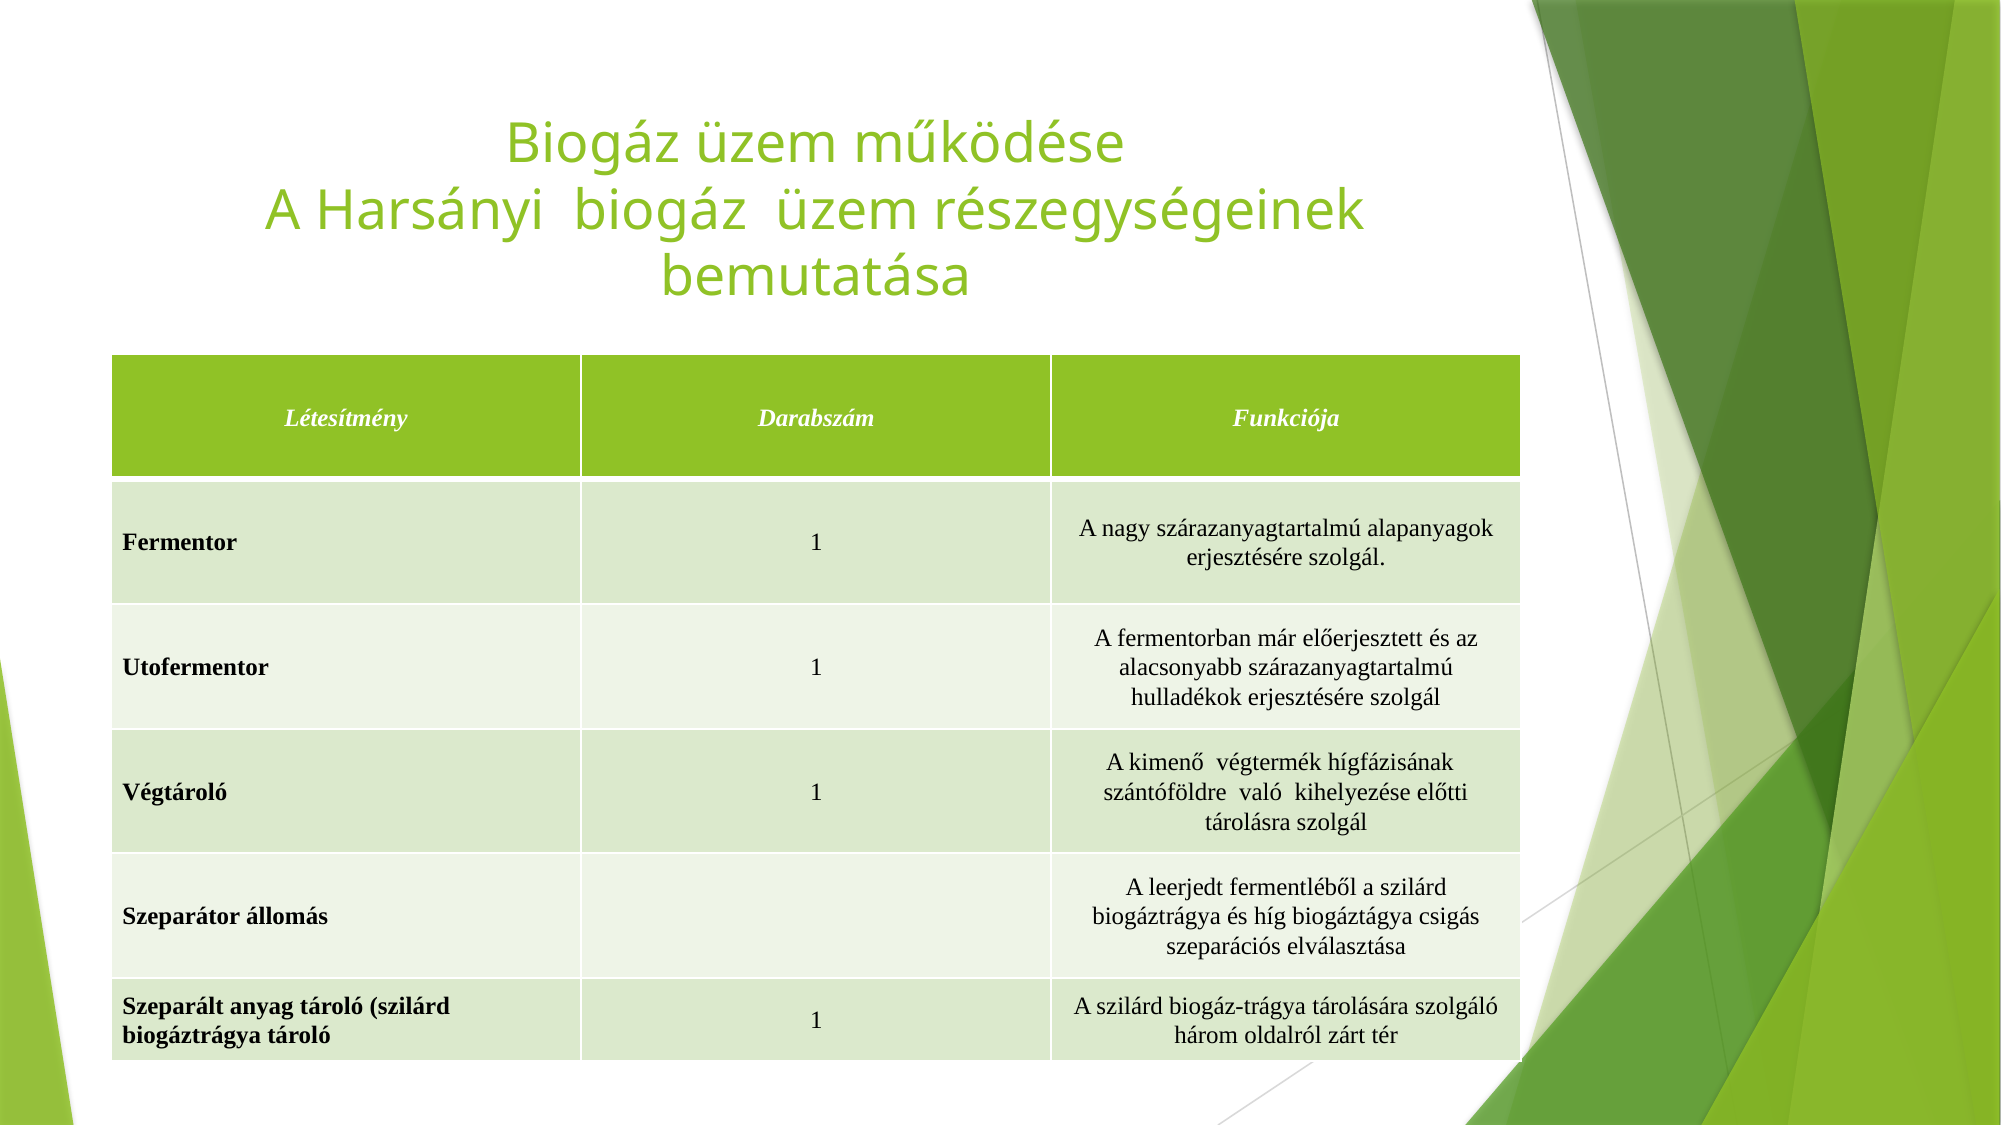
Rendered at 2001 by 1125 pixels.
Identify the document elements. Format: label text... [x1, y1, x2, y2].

table_cell [582, 854, 1050, 977]
table_cell Utofermentor [112, 605, 580, 728]
table_cell 1 [582, 730, 1050, 852]
table_cell Végtároló [112, 730, 580, 852]
table_cell 1 [582, 979, 1050, 1060]
table_cell A szilárd biogáz-trágya tárolására szolgáló három oldalról zárt tér [1052, 979, 1520, 1060]
table_cell 1 [582, 605, 1050, 728]
table_cell Szeparált anyag tároló (szilárd biogáztrágya tároló [112, 979, 580, 1060]
table_cell Fermentor [112, 482, 580, 603]
table_header Funkciója [1052, 355, 1520, 476]
table_header Darabszám [582, 355, 1050, 476]
title Biogáz üzem működése A Harsányi biogáz üzem részegységeinek bemutatása [111, 99, 1522, 317]
table_cell A nagy szárazanyagtartalmú alapanyagok erjesztésére szolgál. [1052, 482, 1520, 603]
table_cell A kimenő végtermék hígfázisának szántóföldre való kihelyezése előtti tárolásra szolgál [1052, 730, 1520, 852]
table_header Létesítmény [112, 355, 580, 476]
table_cell 1 [582, 482, 1050, 603]
table_cell A fermentorban már előerjesztett és az alacsonyabb szárazanyagtartalmú hulladékok erjesztésére szolgál [1052, 605, 1520, 728]
table_cell Szeparátor állomás [112, 854, 580, 977]
table_cell A leerjedt fermentléből a szilárd biogáztrágya és híg biogáztágya csigás szeparációs elválasztása [1052, 854, 1520, 977]
